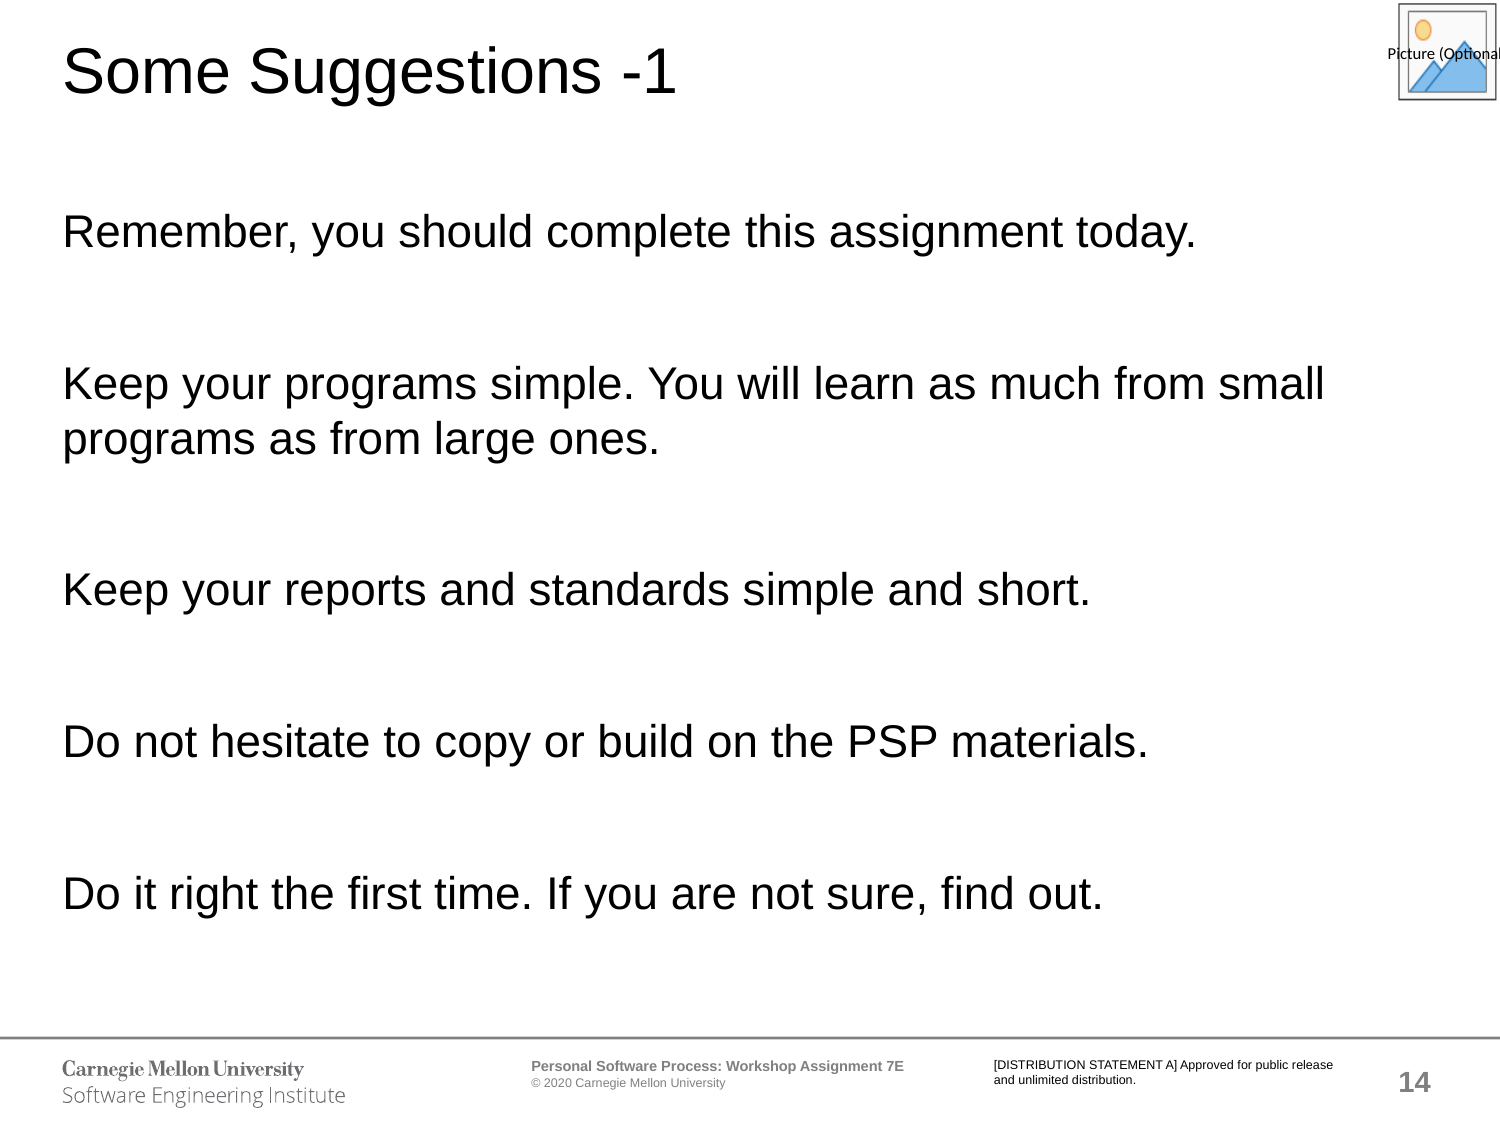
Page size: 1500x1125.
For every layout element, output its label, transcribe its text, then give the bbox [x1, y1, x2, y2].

list Remember, you should complete this assignment today. Keep your programs simple. You will learn as much from small programs as from large ones. Keep your reports and standards simple and short. Do not hesitate to copy or build on the PSP materials. Do it right the first time. If you are not sure, find out. [62, 201, 1431, 1000]
title Some Suggestions -1 [62, 37, 1338, 182]
picture [1394, 0, 1500, 105]
